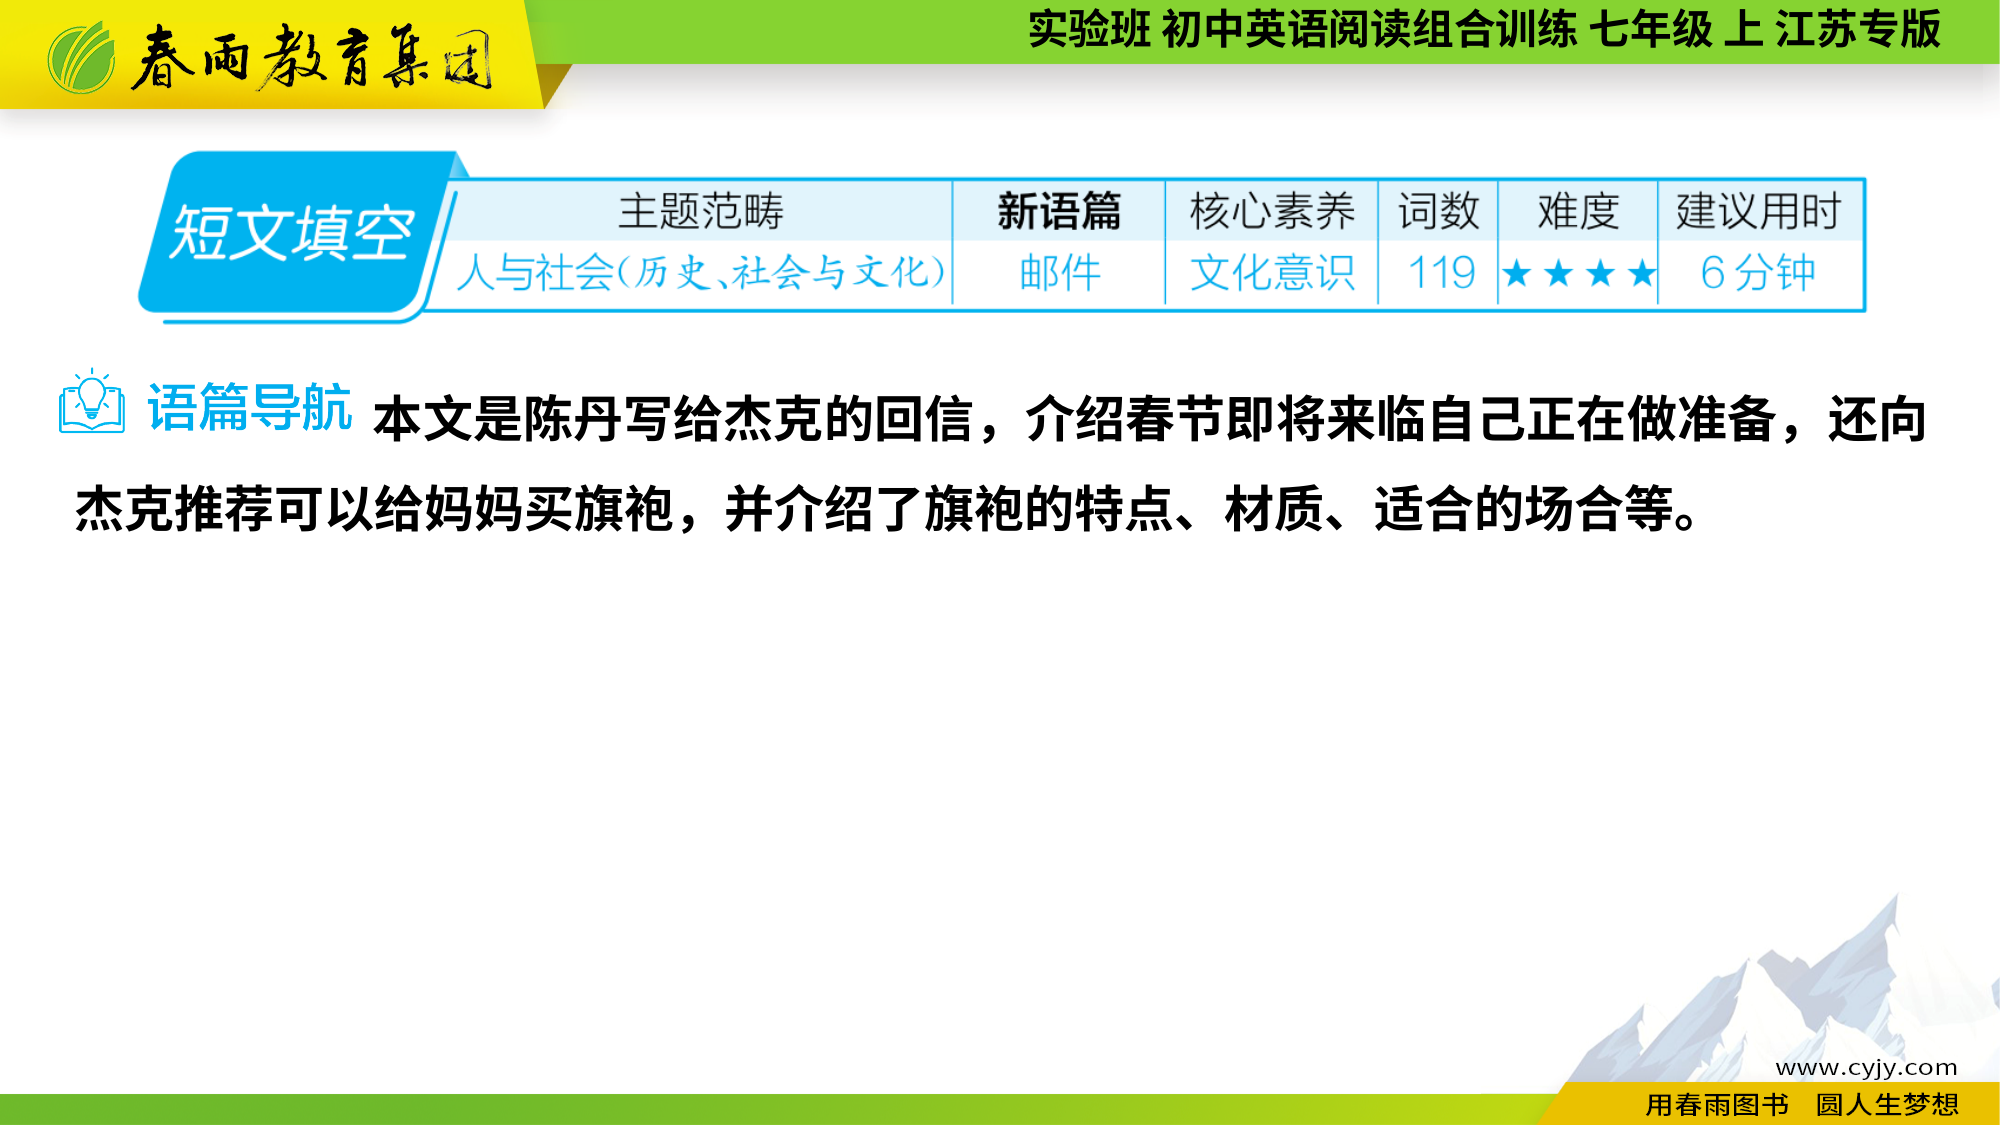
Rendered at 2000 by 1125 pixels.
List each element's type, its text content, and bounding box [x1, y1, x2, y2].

list 本文是陈丹写给杰克的回信，介绍春节即将来临自己正在做准备，还向杰克推荐可以给妈妈买旗袍，并介绍了旗袍的特点、材质、适合的场合等。 [59, 349, 1944, 536]
picture [0, 0, 2000, 1125]
